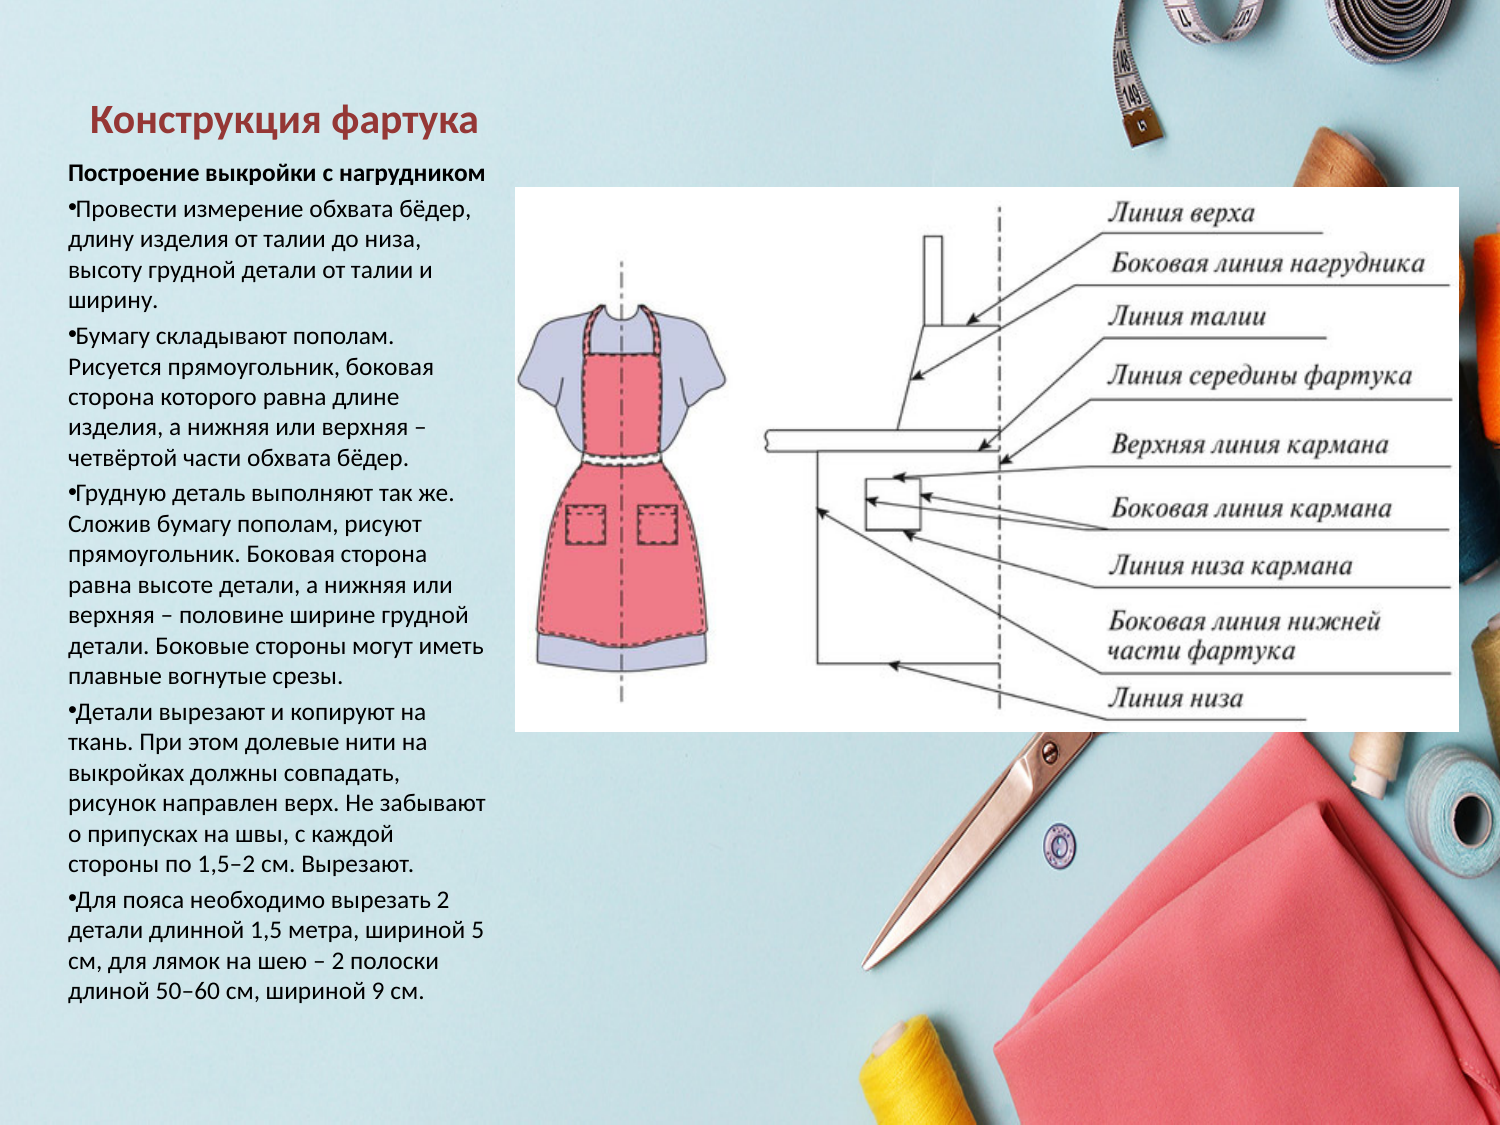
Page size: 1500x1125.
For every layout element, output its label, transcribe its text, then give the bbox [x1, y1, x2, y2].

picture [0, 0, 1500, 1125]
list Построение выкройки с нагрудником Провести измерение обхвата бёдер, длину изделия от талии до низа, высоту грудной детали от талии и ширину. Бумагу складывают пополам. Рисуется прямоугольник, боковая сторона которого равна длине изделия, а нижняя или верхняя – четвёртой части обхвата бёдер. Грудную деталь выполняют так же. Сложив бумагу пополам, рисуют прямоугольник. Боковая сторона равна высоте детали, а нижняя или верхняя – половине ширине грудной детали. Боковые стороны могут иметь плавные вогнутые срезы. Детали вырезают и копируют на ткань. При этом долевые нити на выкройках должны совпадать, рисунок направлен верх. Не забывают о припусках на швы, с каждой стороны по 1,5–2 см. Вырезают. Для пояса необходимо вырезать 2 детали длинной 1,5 метра, шириной 5 см, для лямок на шею – 2 полоски длиной 50–60 см, шириной 9 см. [53, 149, 502, 1094]
title Конструкция фартука [75, 44, 569, 149]
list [515, 187, 1460, 732]
